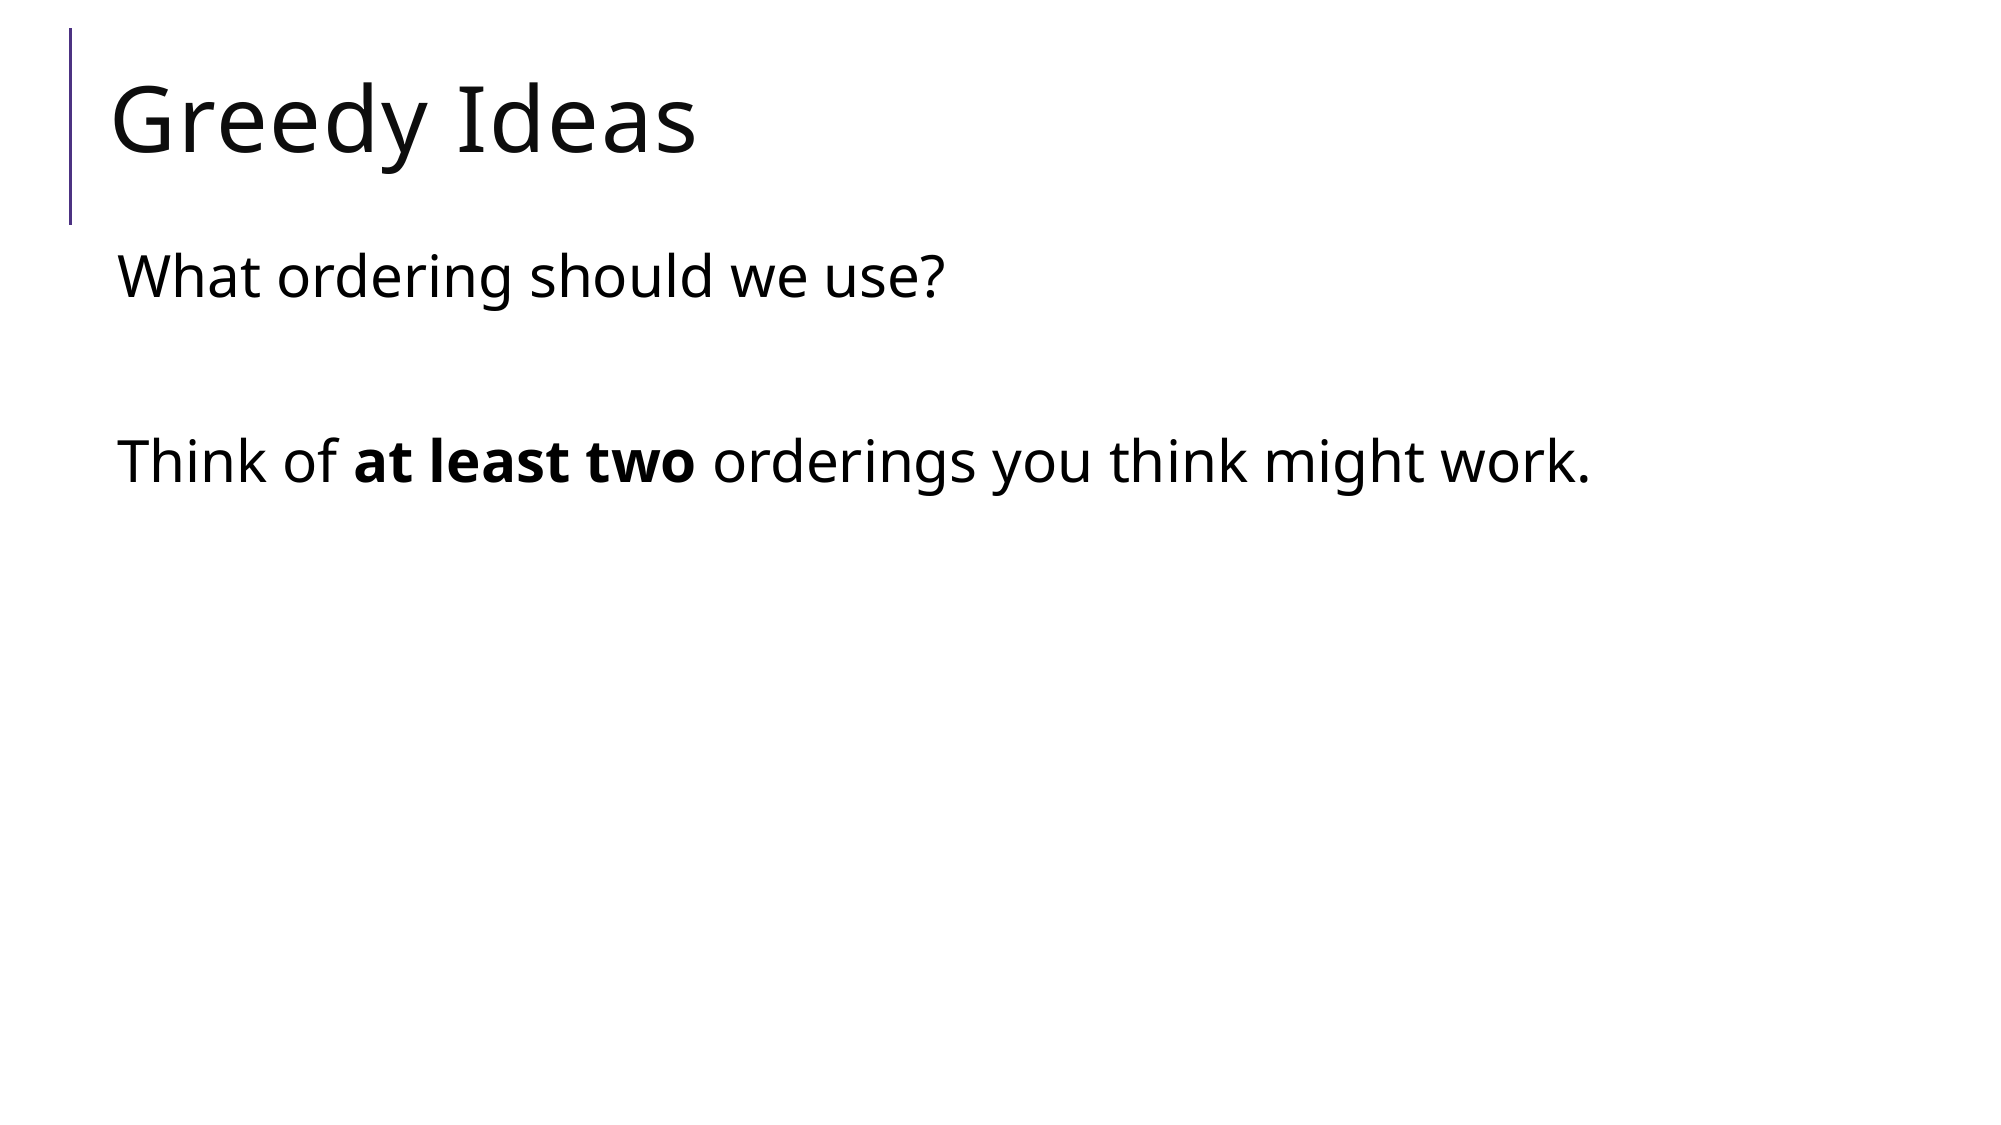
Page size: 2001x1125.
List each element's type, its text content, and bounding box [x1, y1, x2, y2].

title Greedy Ideas [94, 43, 1930, 210]
list What ordering should we use? Think of at least two orderings you think might work. [94, 240, 1930, 1035]
